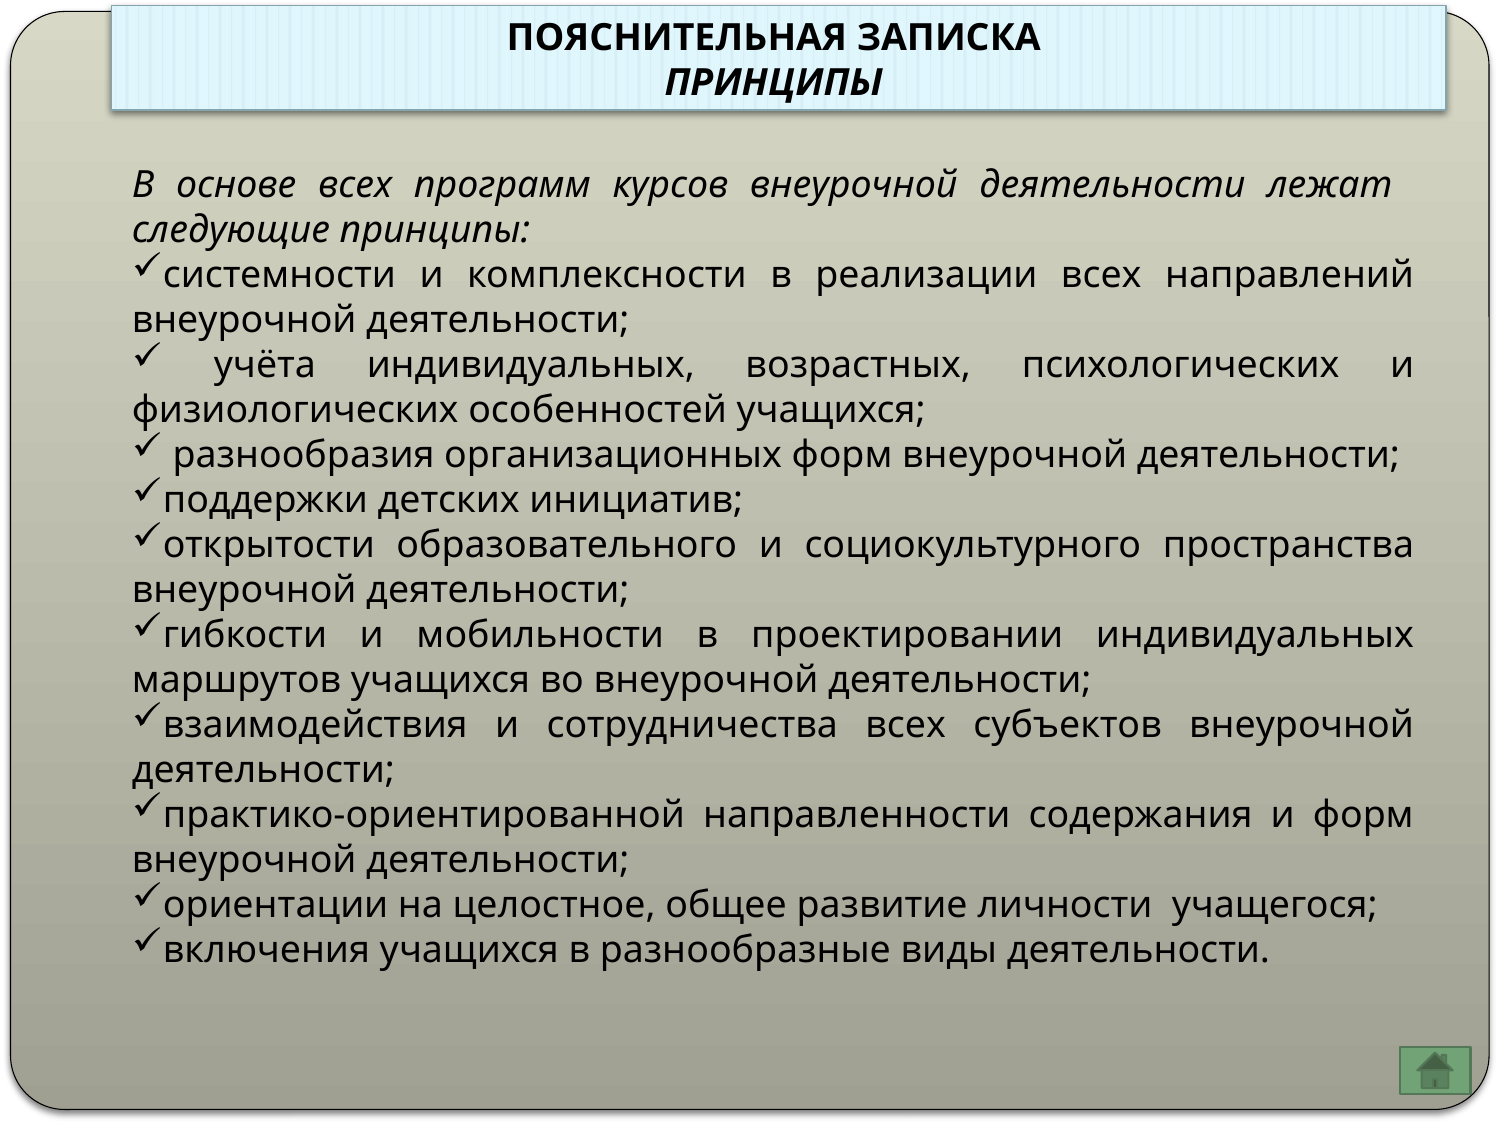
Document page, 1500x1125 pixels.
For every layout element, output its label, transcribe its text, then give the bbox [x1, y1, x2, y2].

text_box ПОЯСНИТЕЛЬНАЯ ЗАПИСКА ПРИНЦИПЫ [111, 5, 1447, 111]
text_box [1399, 1046, 1472, 1095]
text_box В основе всех программ курсов внеурочной деятельности лежат следующие принципы: системности и комплексности в реализации всех направлений внеурочной деятельности; учёта индивидуальных, возрастных, психологических и физиологических особенностей учащихся; разнообразия организационных форм внеурочной деятельности; поддержки детских инициатив; открытости образовательного и социокультурного пространства внеурочной деятельности; гибкости и мобильности в проектировании индивидуальных маршрутов учащихся во внеурочной деятельности; взаимодействия и сотрудничества всех субъектов внеурочной деятельности; практико-ориентированной направленности содержания и форм внеурочной деятельности; ориентации на целостное, общее развитие личности учащегося; включения учащихся в разнообразные виды деятельности. [117, 152, 1430, 978]
